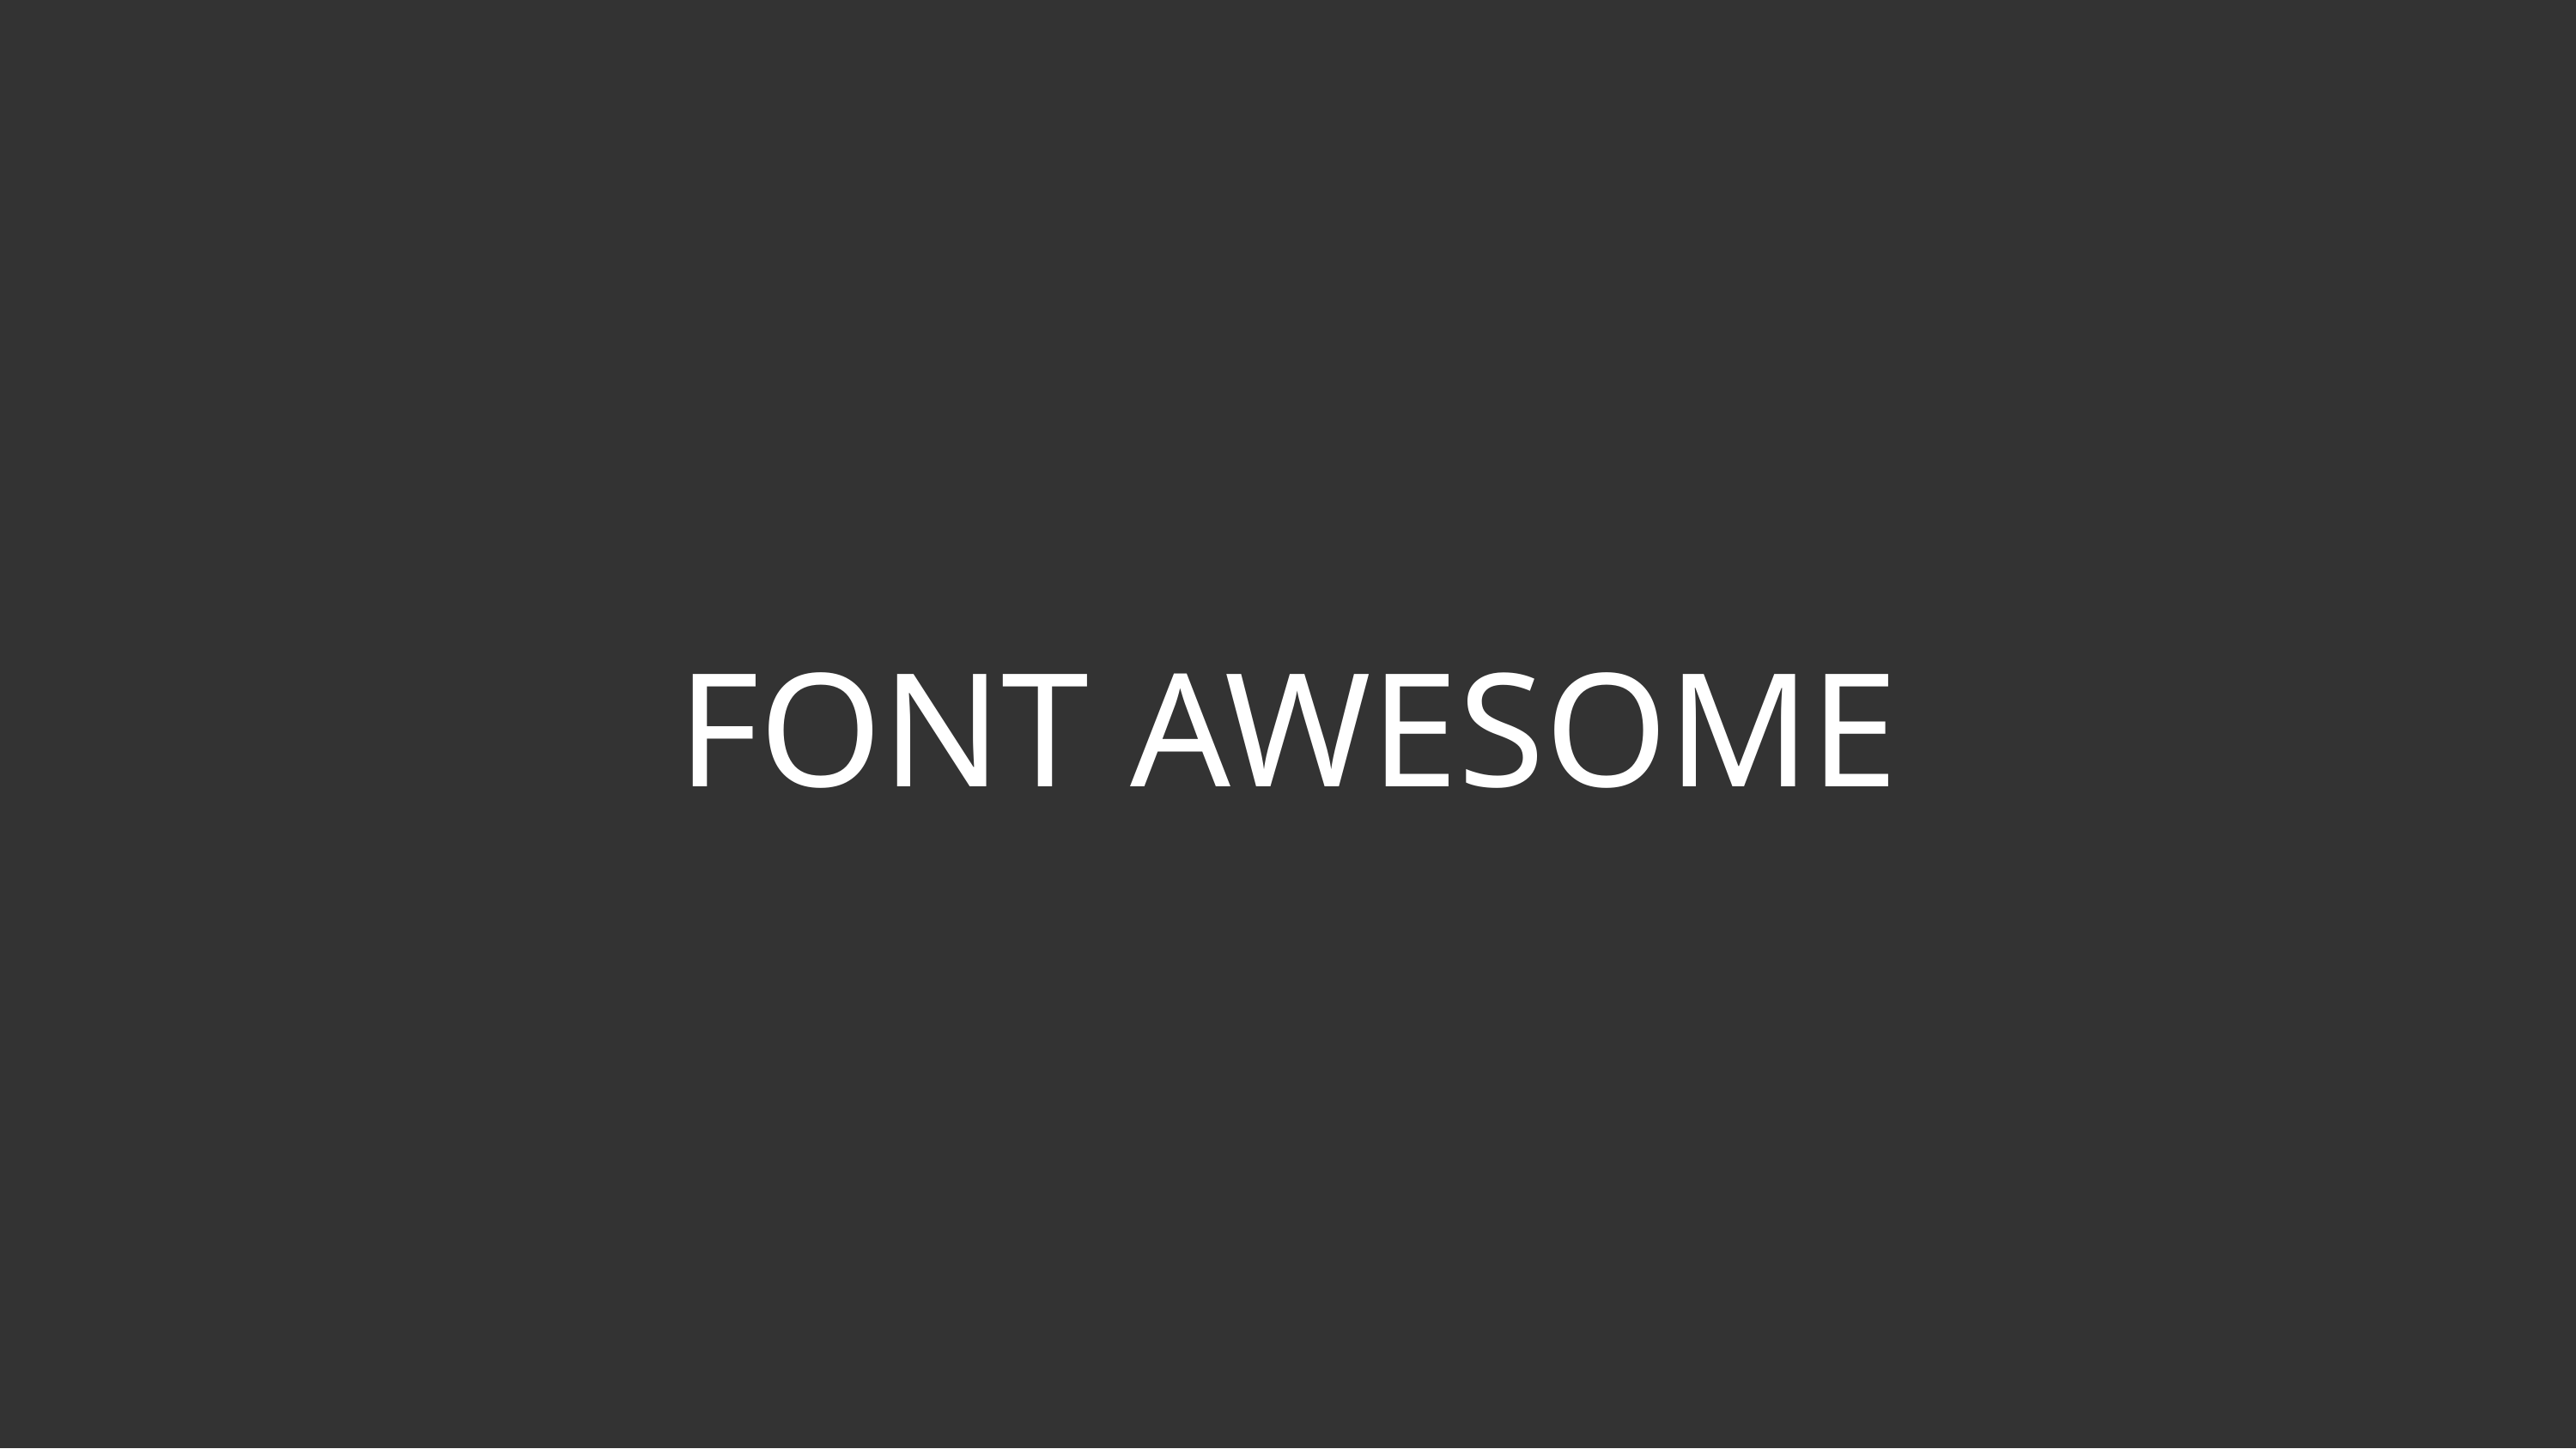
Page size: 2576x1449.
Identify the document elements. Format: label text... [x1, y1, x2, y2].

title FONT AWESOME [129, 603, 2447, 846]
